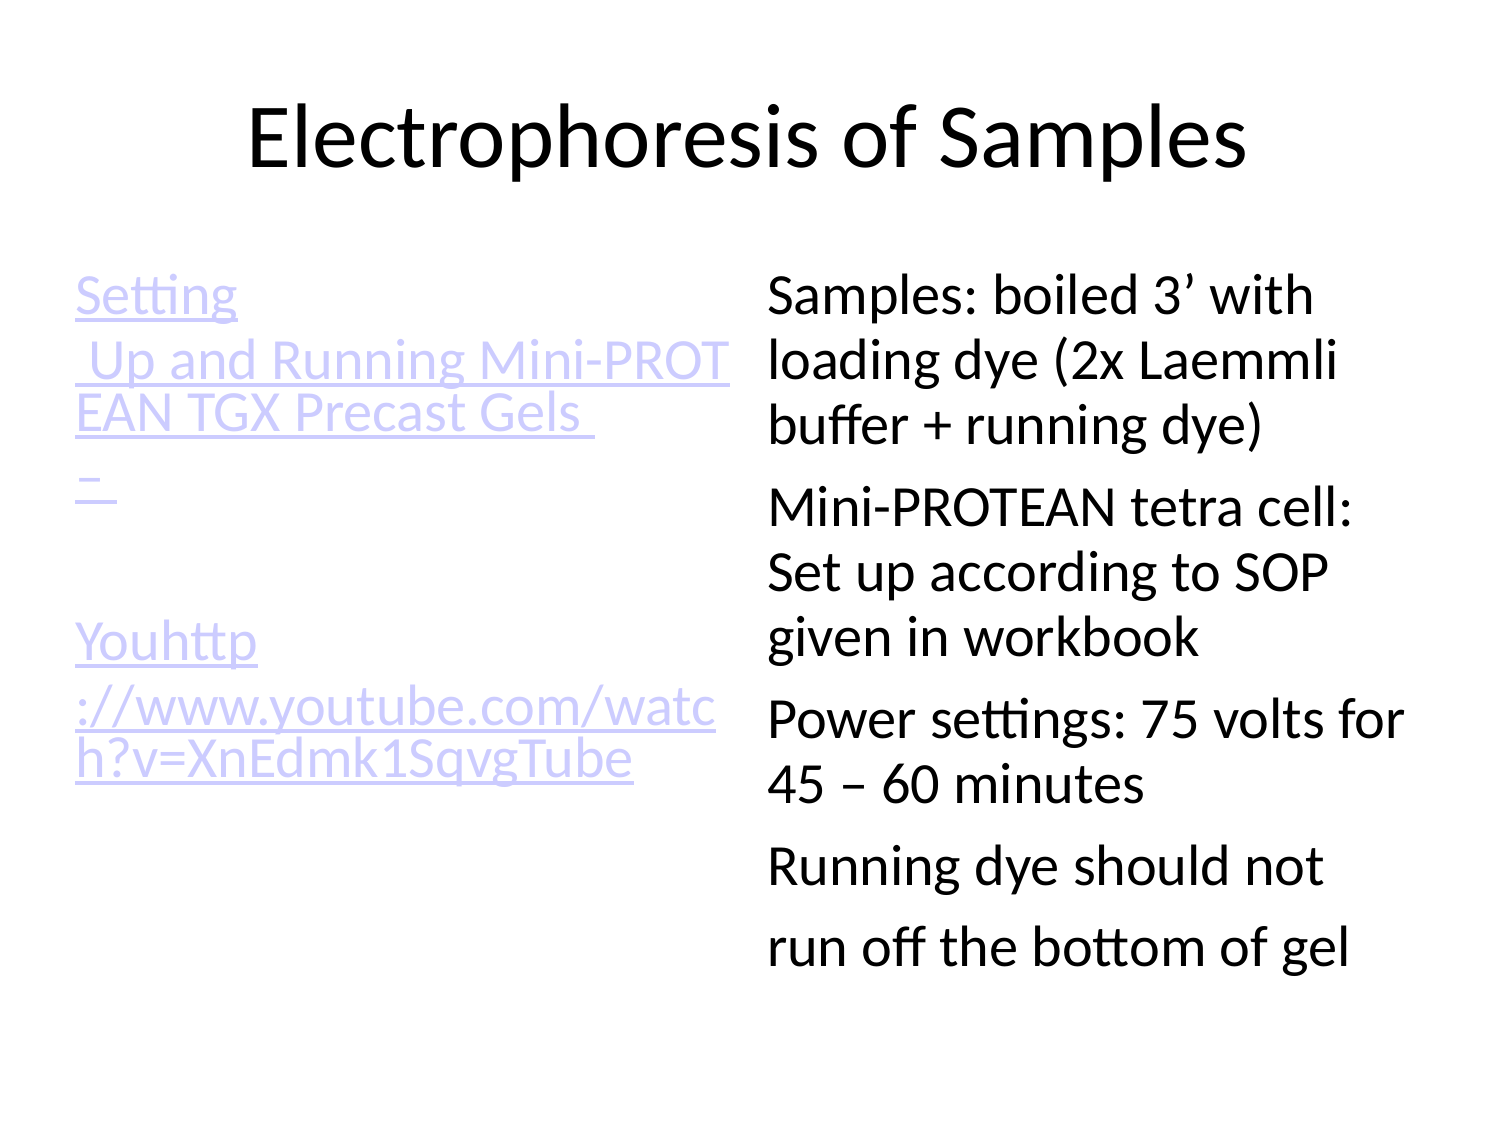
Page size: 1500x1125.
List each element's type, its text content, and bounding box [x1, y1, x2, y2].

title Electrophoresis of Samples [75, 45, 1422, 230]
text_box [74, 66, 1424, 239]
list Setting Up and Running Mini-PROTEAN TGX Precast Gels – Youhttp://www.youtube.com/watch?v=XnEdmk1SqvgTube [75, 262, 736, 1002]
list Samples: boiled 3’ with loading dye (2x Laemmli buffer + running dye) Mini-PROTEAN tetra cell: Set up according to SOP given in workbook Power settings: 75 volts for 45 – 60 minutes Running dye should not run off the bottom of gel [767, 262, 1429, 1002]
